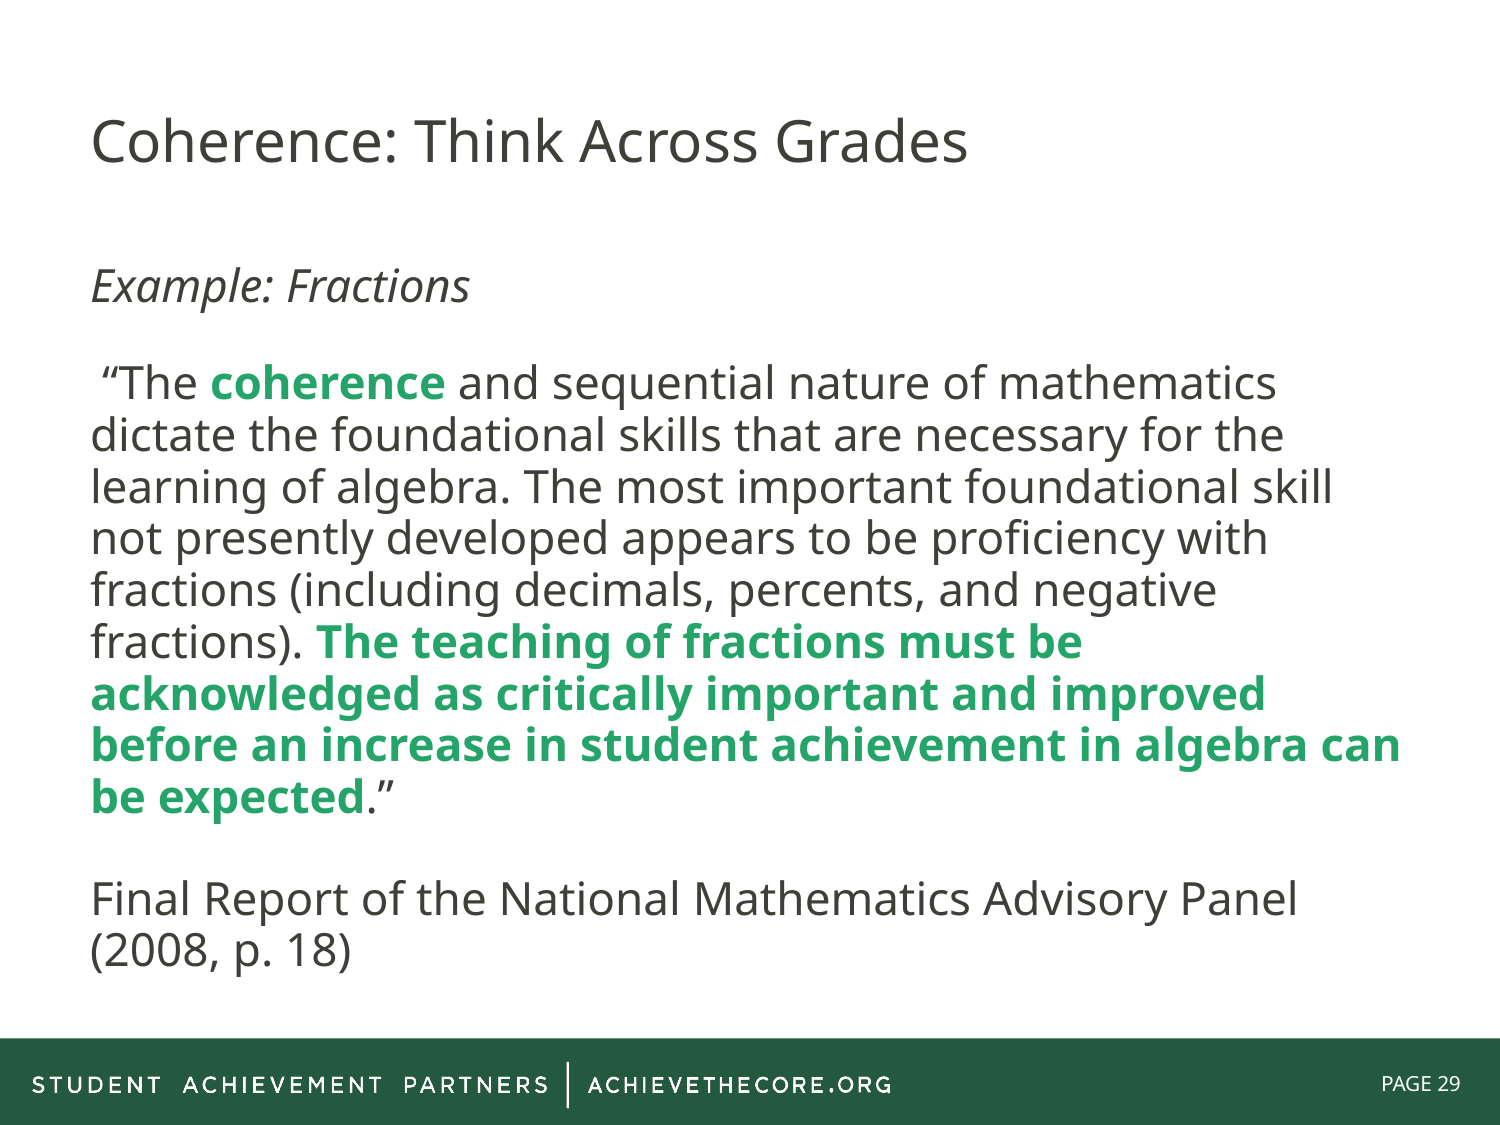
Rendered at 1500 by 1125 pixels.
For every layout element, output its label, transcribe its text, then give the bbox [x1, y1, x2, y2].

picture [12, 1055, 911, 1112]
title Coherence: Think Across Grades [75, 45, 1425, 233]
list Example: Fractions “The coherence and sequential nature of mathematics dictate the foundational skills that are necessary for the learning of algebra. The most important foundational skill not presently developed appears to be proficiency with fractions (including decimals, percents, and negative fractions). The teaching of fractions must be acknowledged as critically important and improved before an increase in student achievement in algebra can be expected.” Final Report of the National Mathematics Advisory Panel (2008, p. 18) [75, 262, 1425, 1005]
